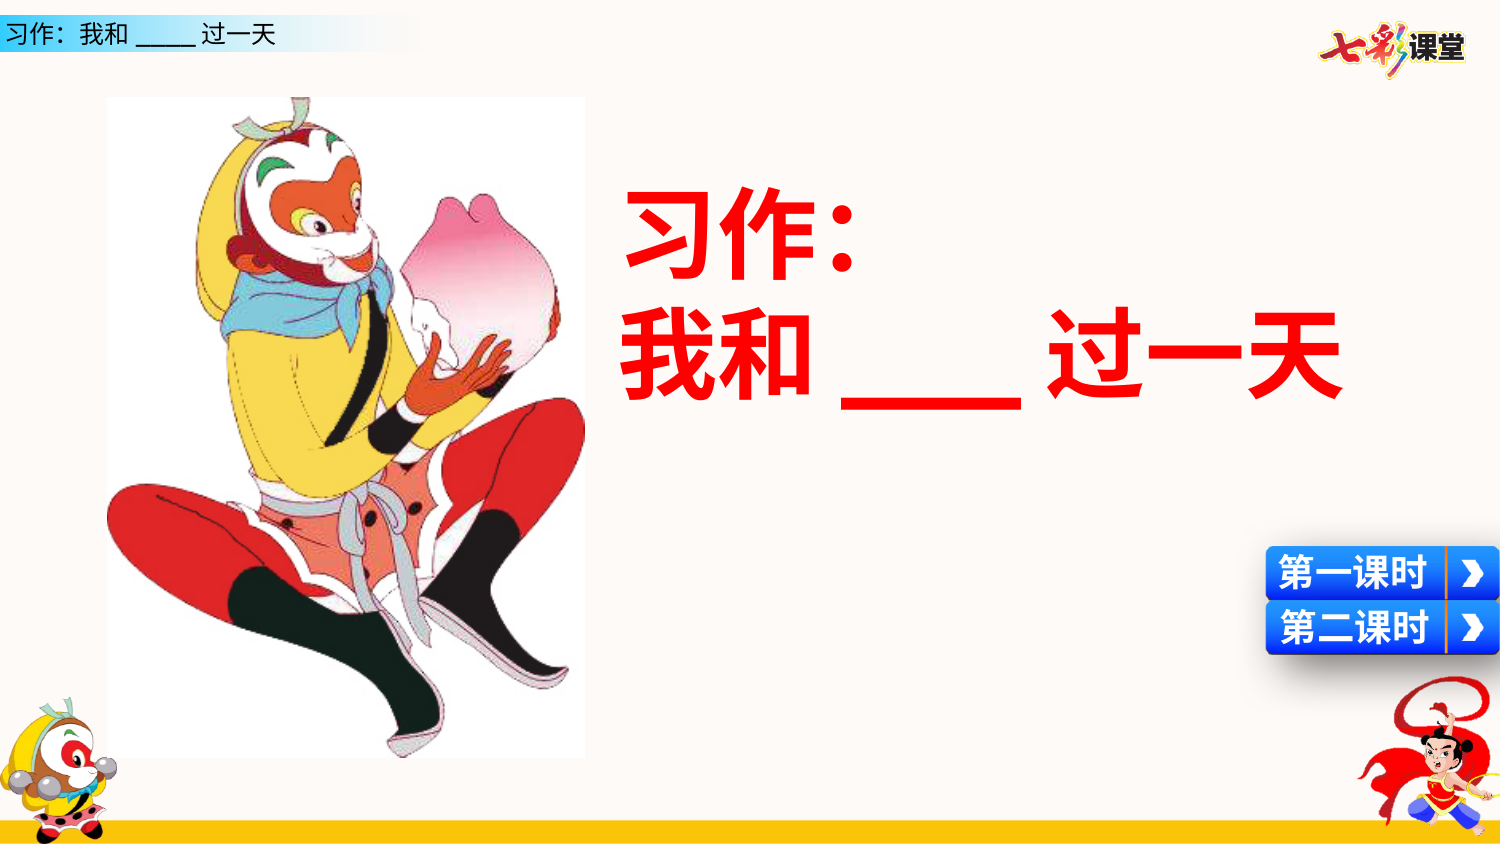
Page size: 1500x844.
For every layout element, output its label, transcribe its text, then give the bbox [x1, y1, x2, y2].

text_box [1263, 542, 1500, 597]
picture [0, 97, 585, 844]
picture [1350, 668, 1500, 844]
picture [1316, 20, 1468, 80]
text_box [1263, 598, 1500, 656]
text_box 习作： 我和___过一天 [603, 164, 1377, 419]
